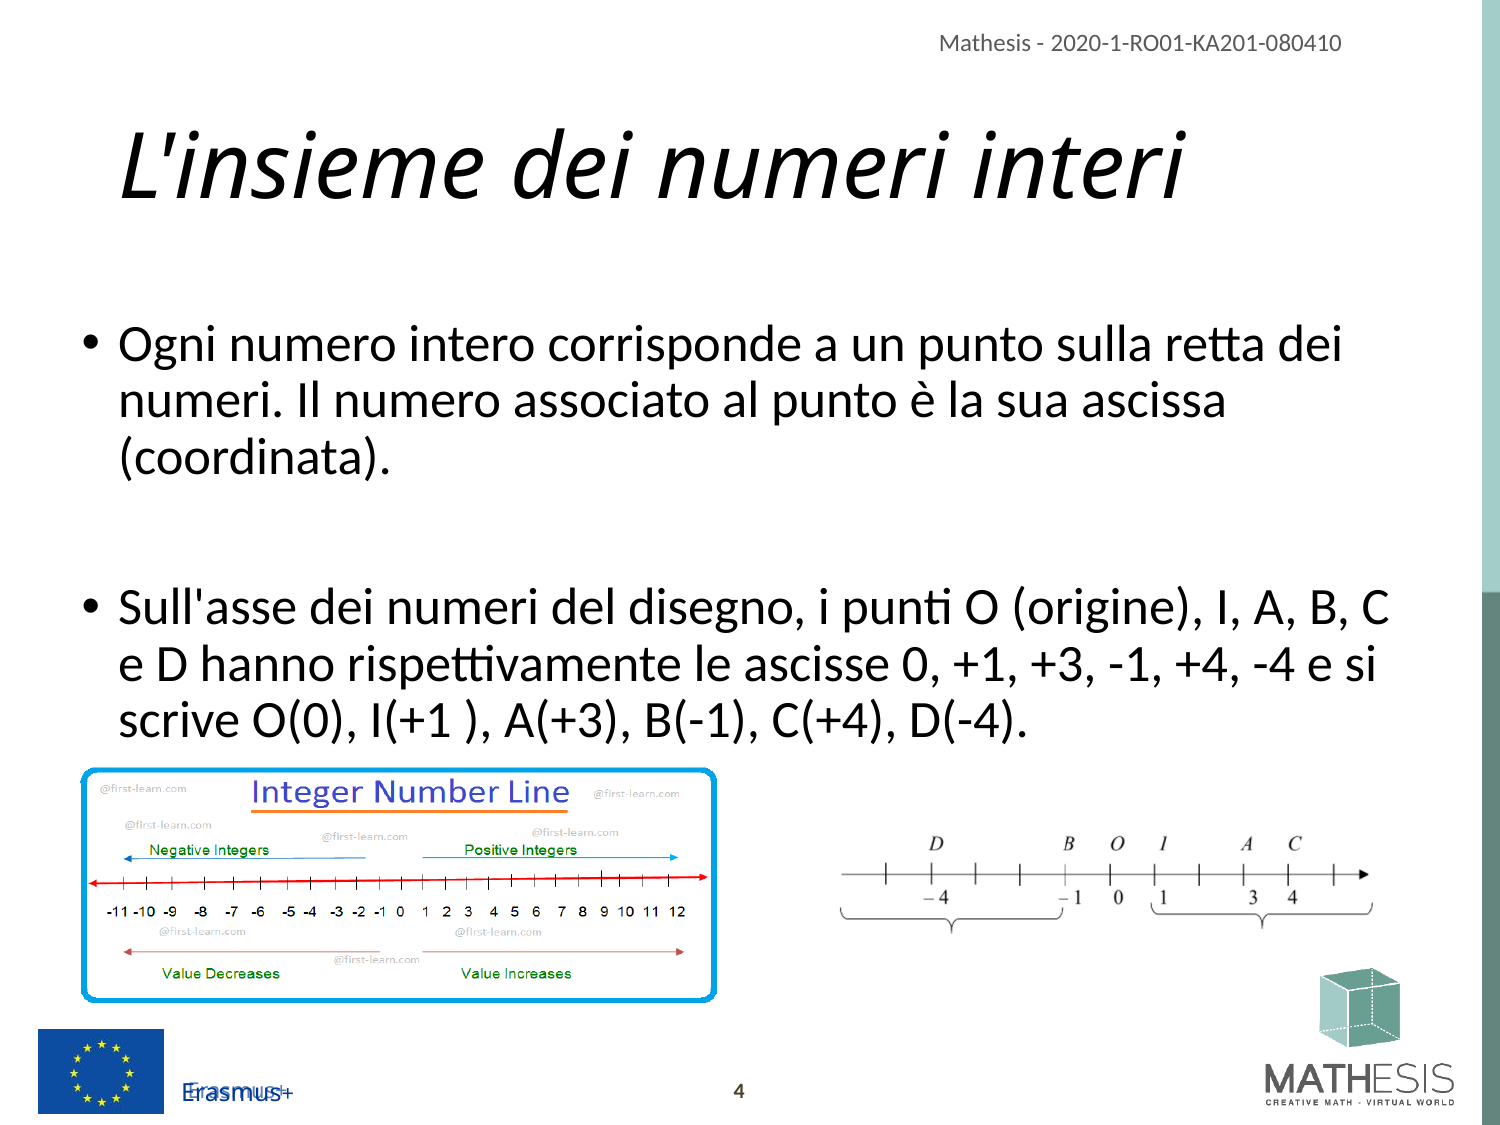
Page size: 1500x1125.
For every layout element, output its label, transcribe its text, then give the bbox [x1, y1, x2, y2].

picture [88, 773, 710, 997]
title L'insieme dei numeri interi [103, 59, 1397, 278]
picture [763, 832, 1469, 937]
picture [80, 765, 718, 777]
picture [80, 995, 718, 1005]
list Ogni numero intero corrisponde a un punto sulla retta dei numeri. Il numero associato al punto è la sua ascissa (coordinata). Sull'asse dei numeri del disegno, i punti O (origine), I, A, B, C e D hanno rispettivamente le ascisse 0, +1, +3, -1, +4, -4 e si scrive O(0), I(+1 ), A(+3), B(-1), C(+4), D(-4). [66, 308, 1420, 766]
picture [38, 1029, 164, 1114]
